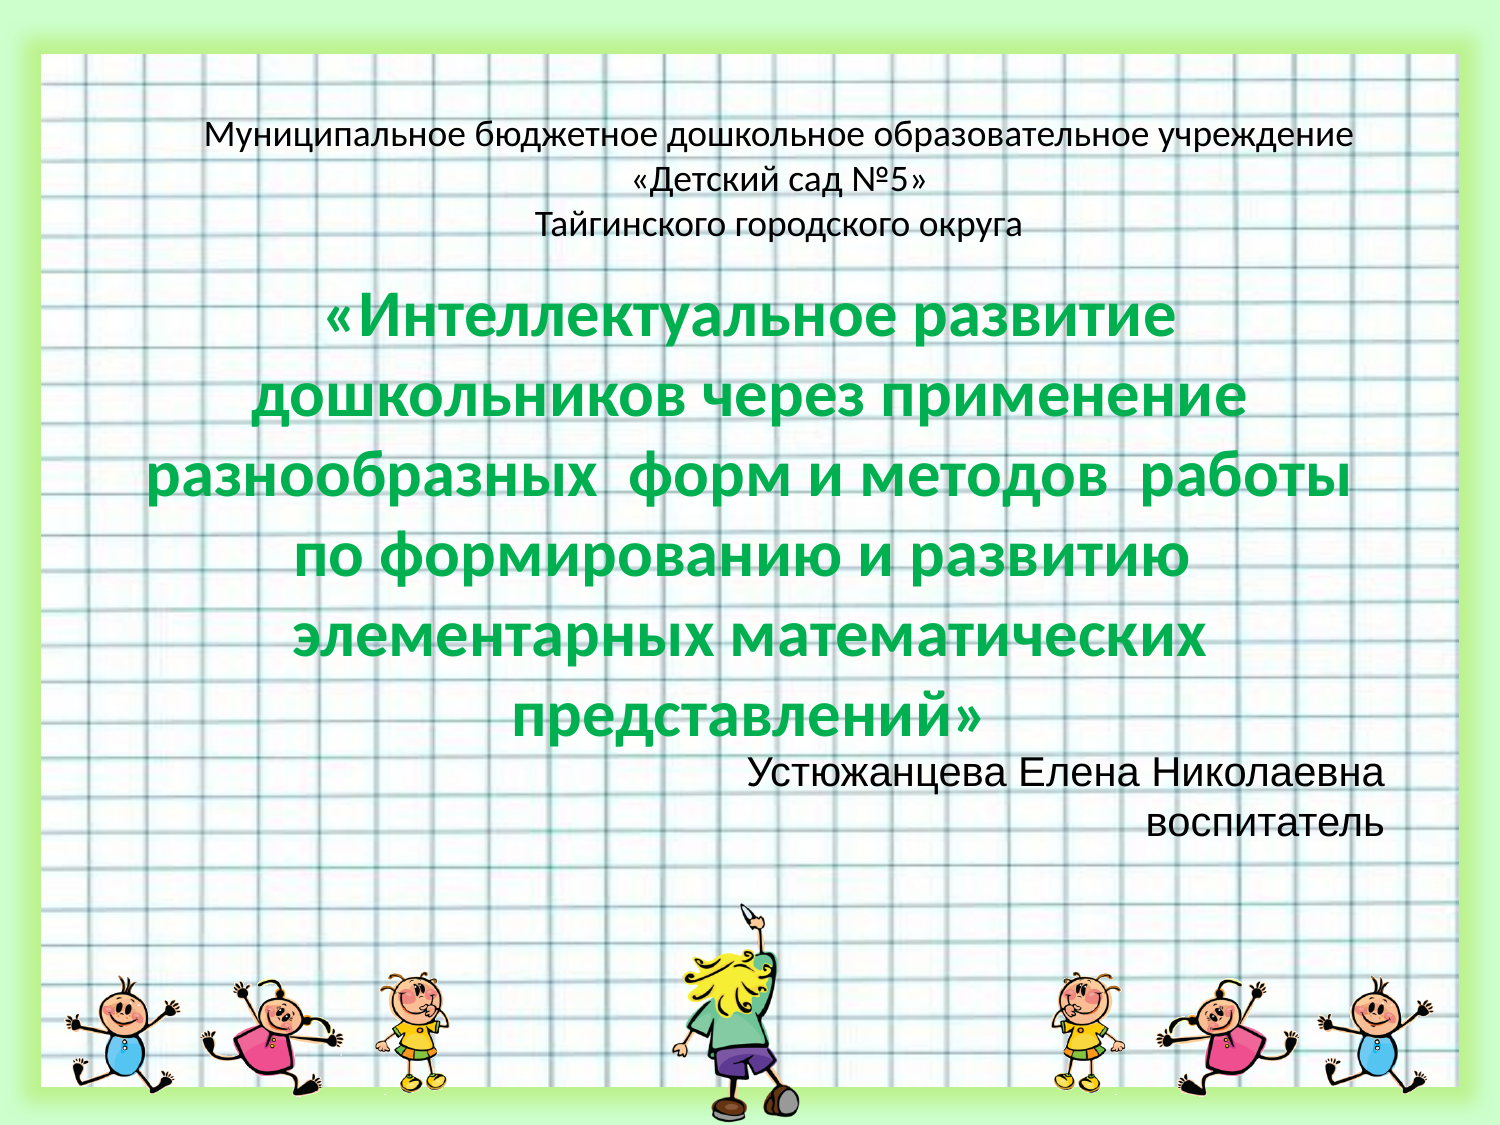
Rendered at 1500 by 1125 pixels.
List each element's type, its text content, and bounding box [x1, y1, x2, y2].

text_box Муниципальное бюджетное дошкольное образовательное учреждение «Детский сад №5» Тайгинского городского округа [123, 101, 1435, 252]
subtitle Устюжанцева Елена Николаевна воспитатель [225, 637, 1400, 925]
picture [41, 54, 1459, 1125]
title «Интеллектуальное развитие дошкольников через применение разнообразных форм и методов работы по формированию и развитию элементарных математических представлений» [112, 349, 1388, 591]
